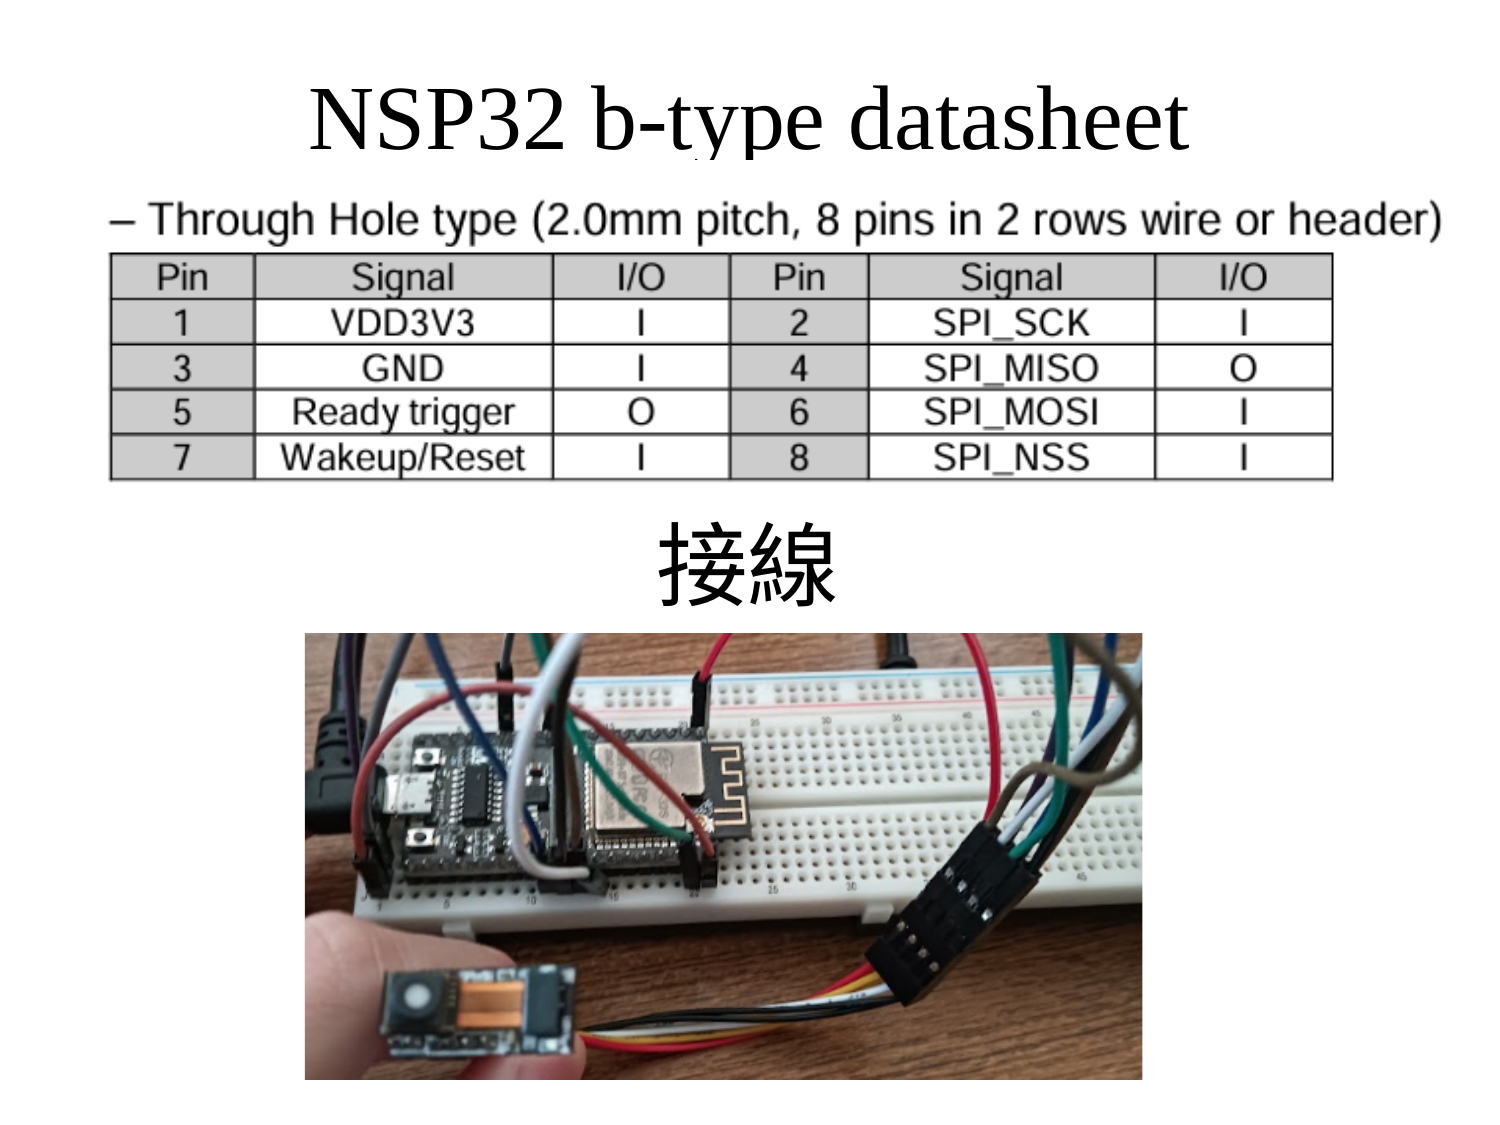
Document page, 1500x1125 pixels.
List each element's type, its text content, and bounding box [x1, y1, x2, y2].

text_box 接線 [73, 533, 1423, 657]
picture [304, 633, 1143, 1081]
title NSP32 b-type datasheet [75, 19, 1425, 159]
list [18, 160, 1482, 524]
